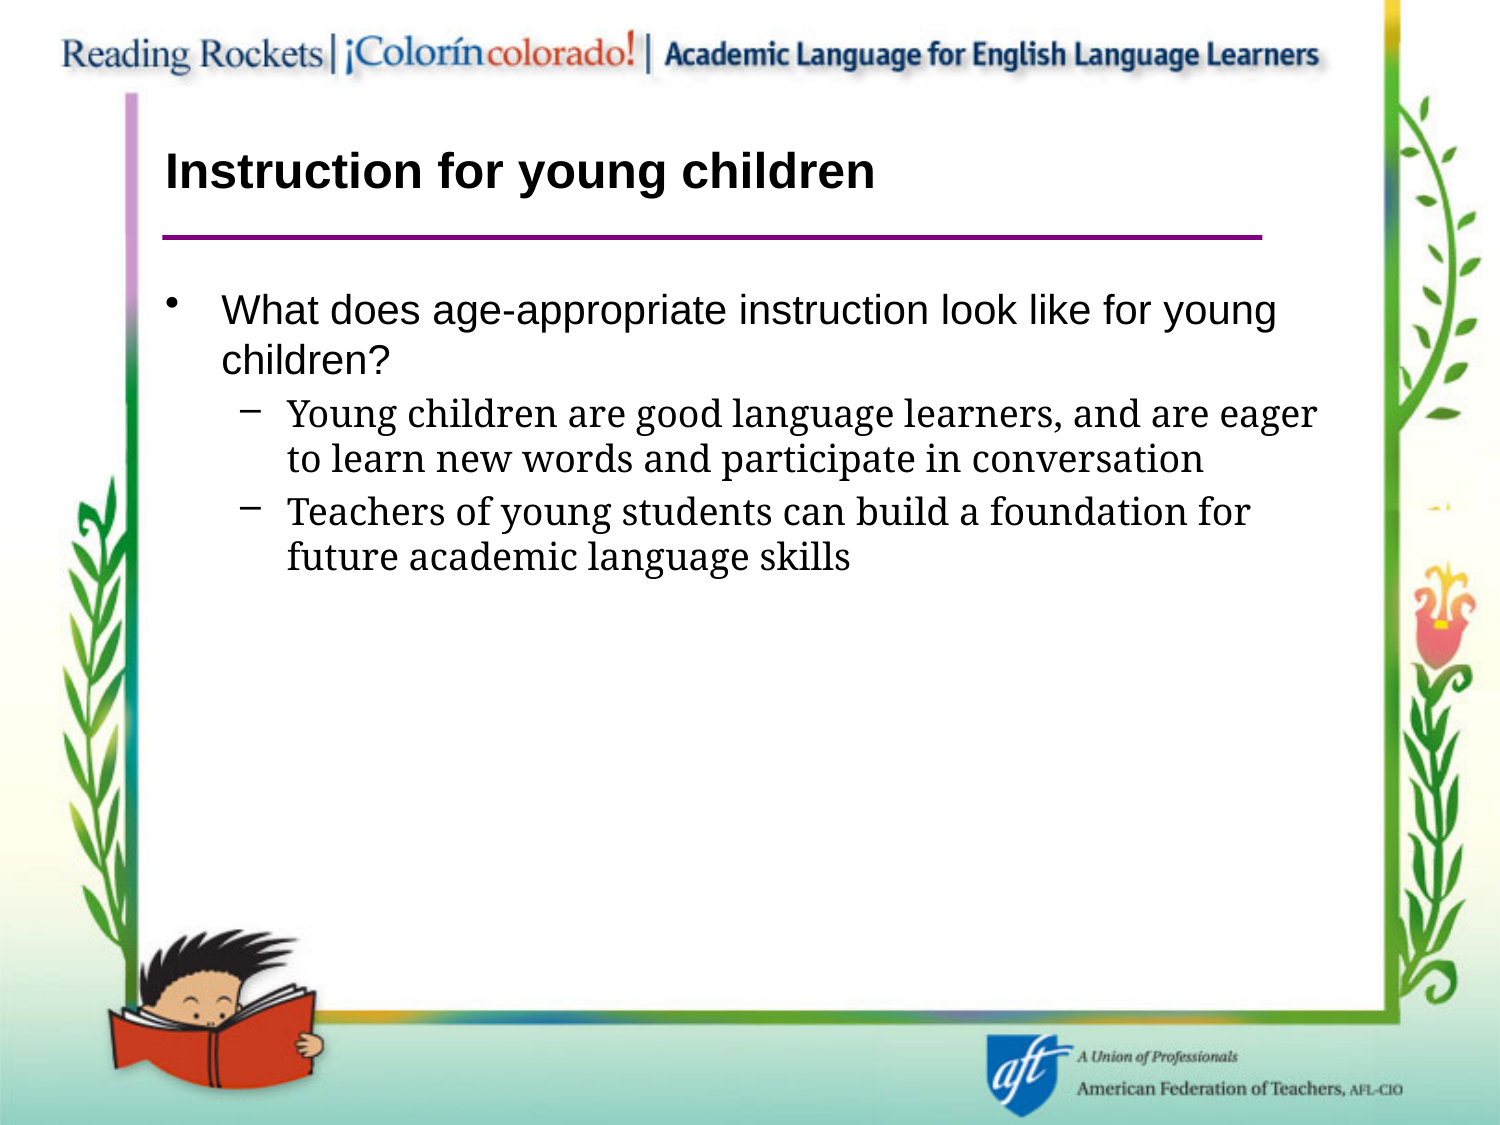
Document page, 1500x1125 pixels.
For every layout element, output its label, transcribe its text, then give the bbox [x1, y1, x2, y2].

title Instruction for young children [149, 74, 1376, 263]
picture [0, 0, 1500, 1125]
list What does age-appropriate instruction look like for young children? Young children are good language learners, and are eager to learn new words and participate in conversation Teachers of young students can build a foundation for future academic language skills [149, 274, 1376, 1018]
